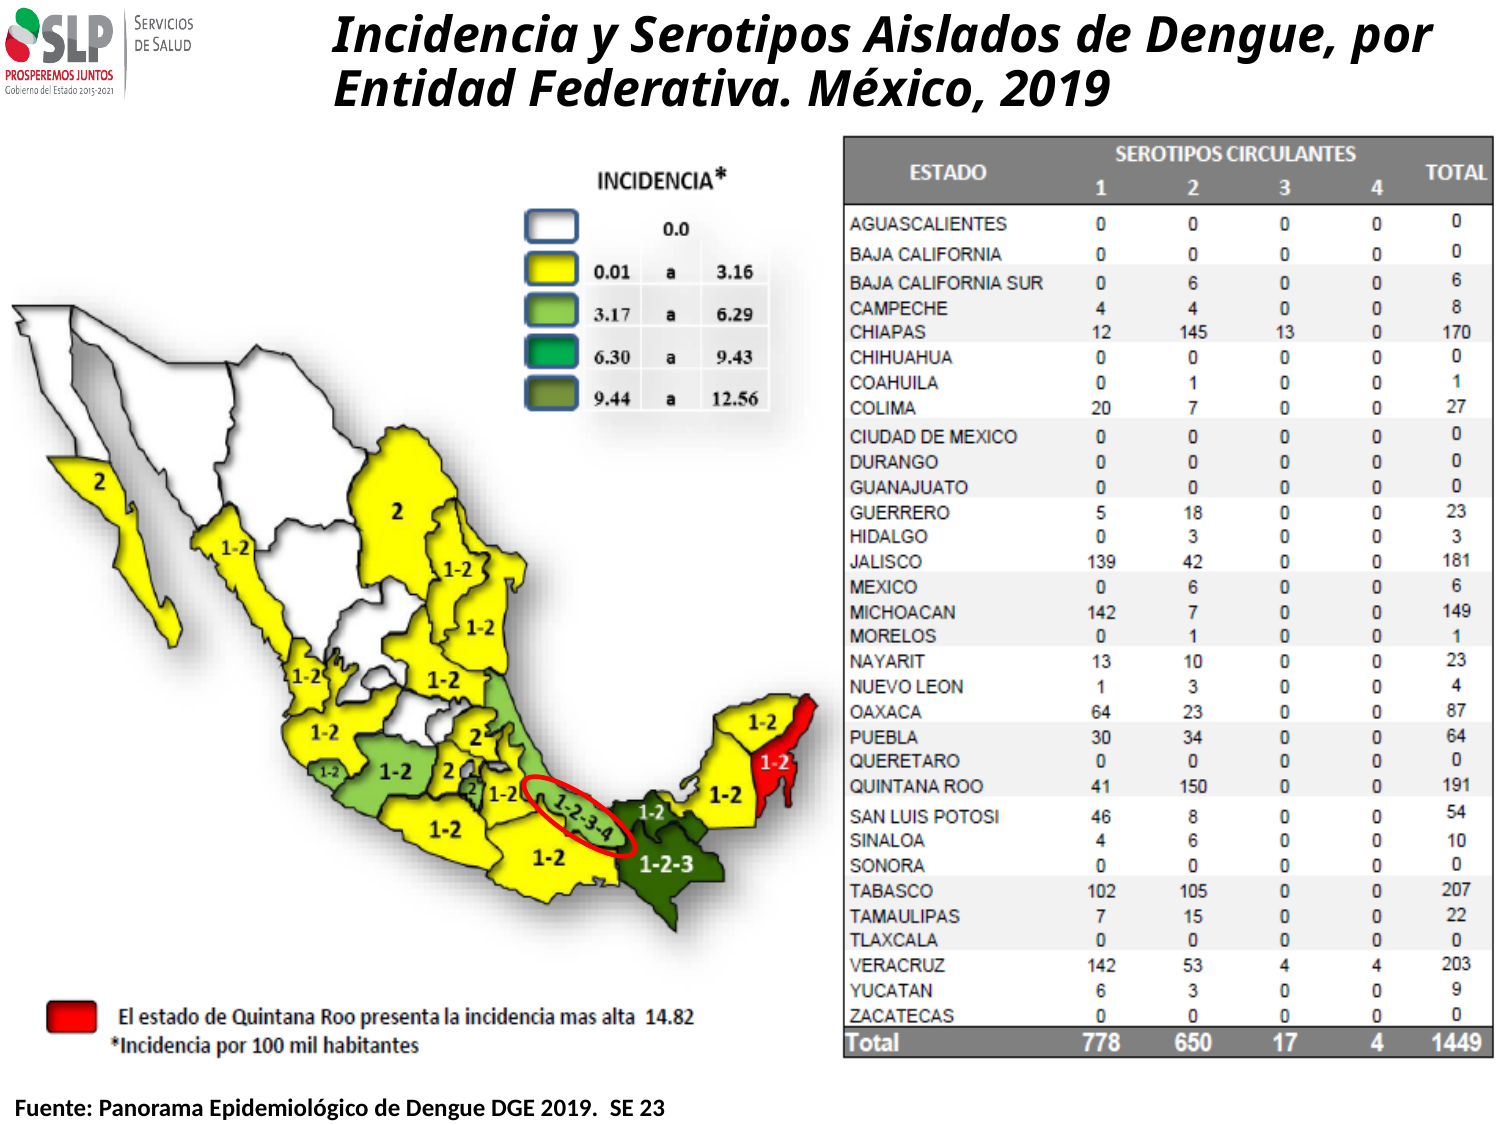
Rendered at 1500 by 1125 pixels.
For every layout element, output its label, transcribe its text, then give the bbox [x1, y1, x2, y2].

title Incidencia y Serotipos Aislados de Dengue, por Entidad Federativa. México, 2019 [318, 7, 1500, 120]
picture [5, 7, 193, 102]
text_box Fuente: Panorama Epidemiológico de Dengue DGE 2019. SE 23 [0, 1084, 715, 1125]
picture [11, 134, 1495, 1059]
